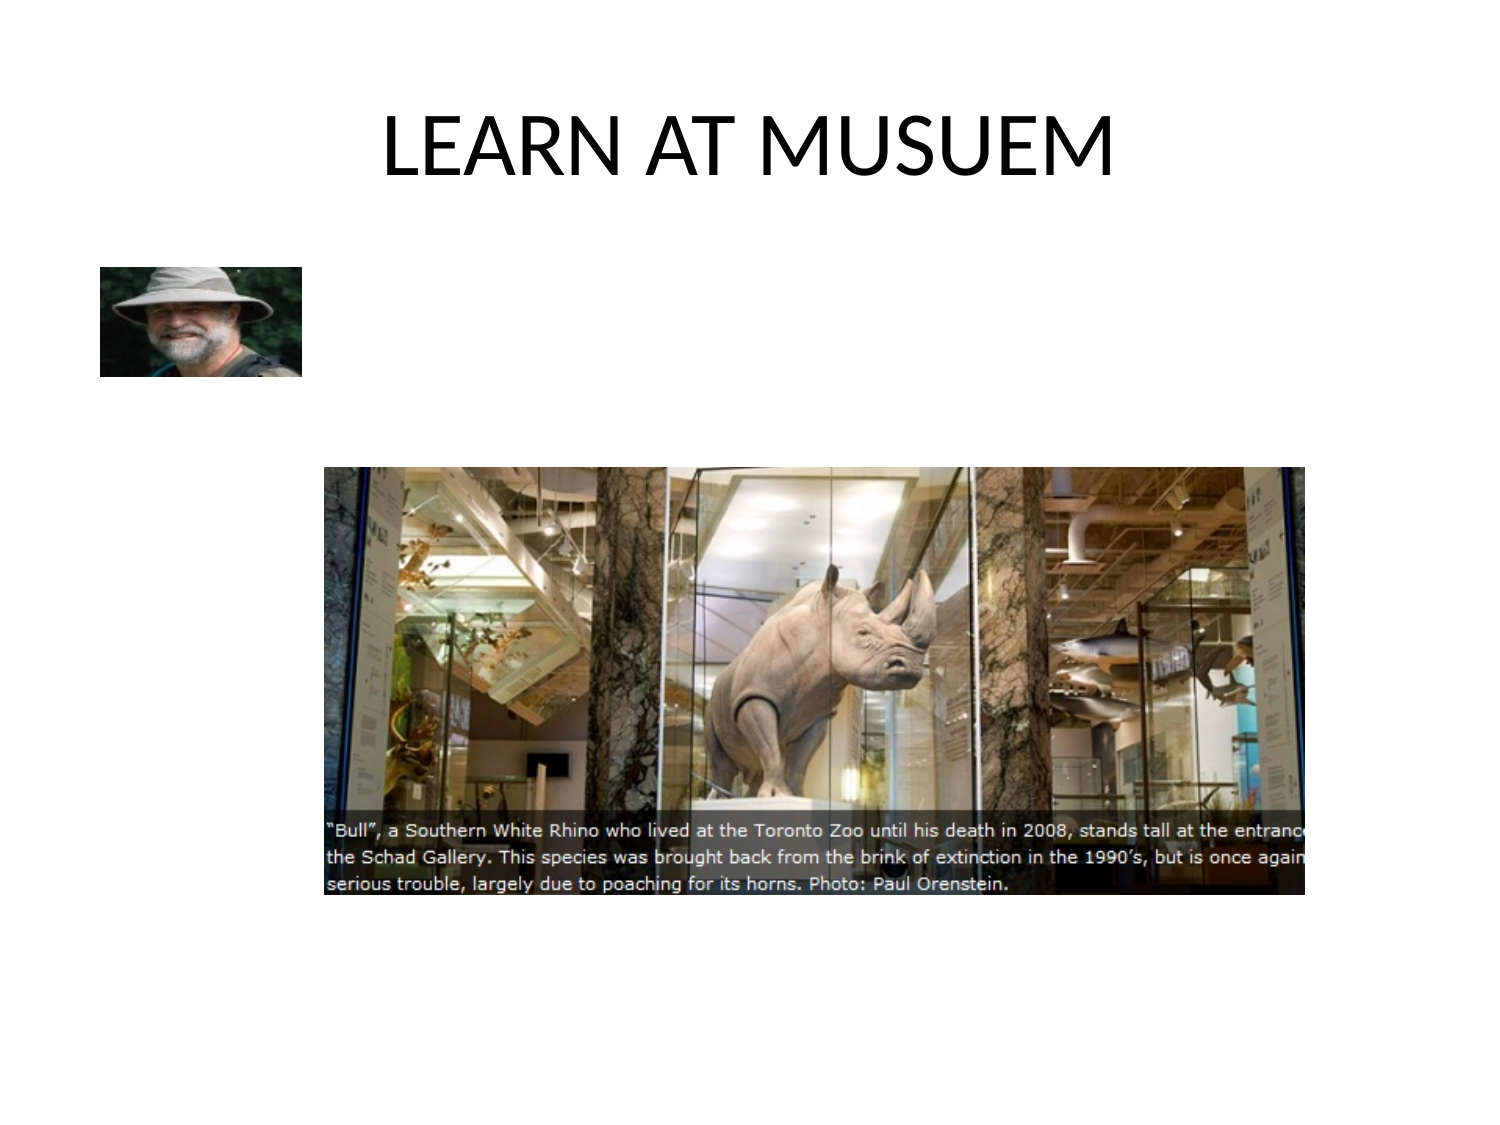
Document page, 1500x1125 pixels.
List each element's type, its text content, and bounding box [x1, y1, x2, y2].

picture [100, 266, 303, 377]
title LEARN AT MUSUEM [75, 45, 1425, 233]
picture [324, 467, 1305, 895]
